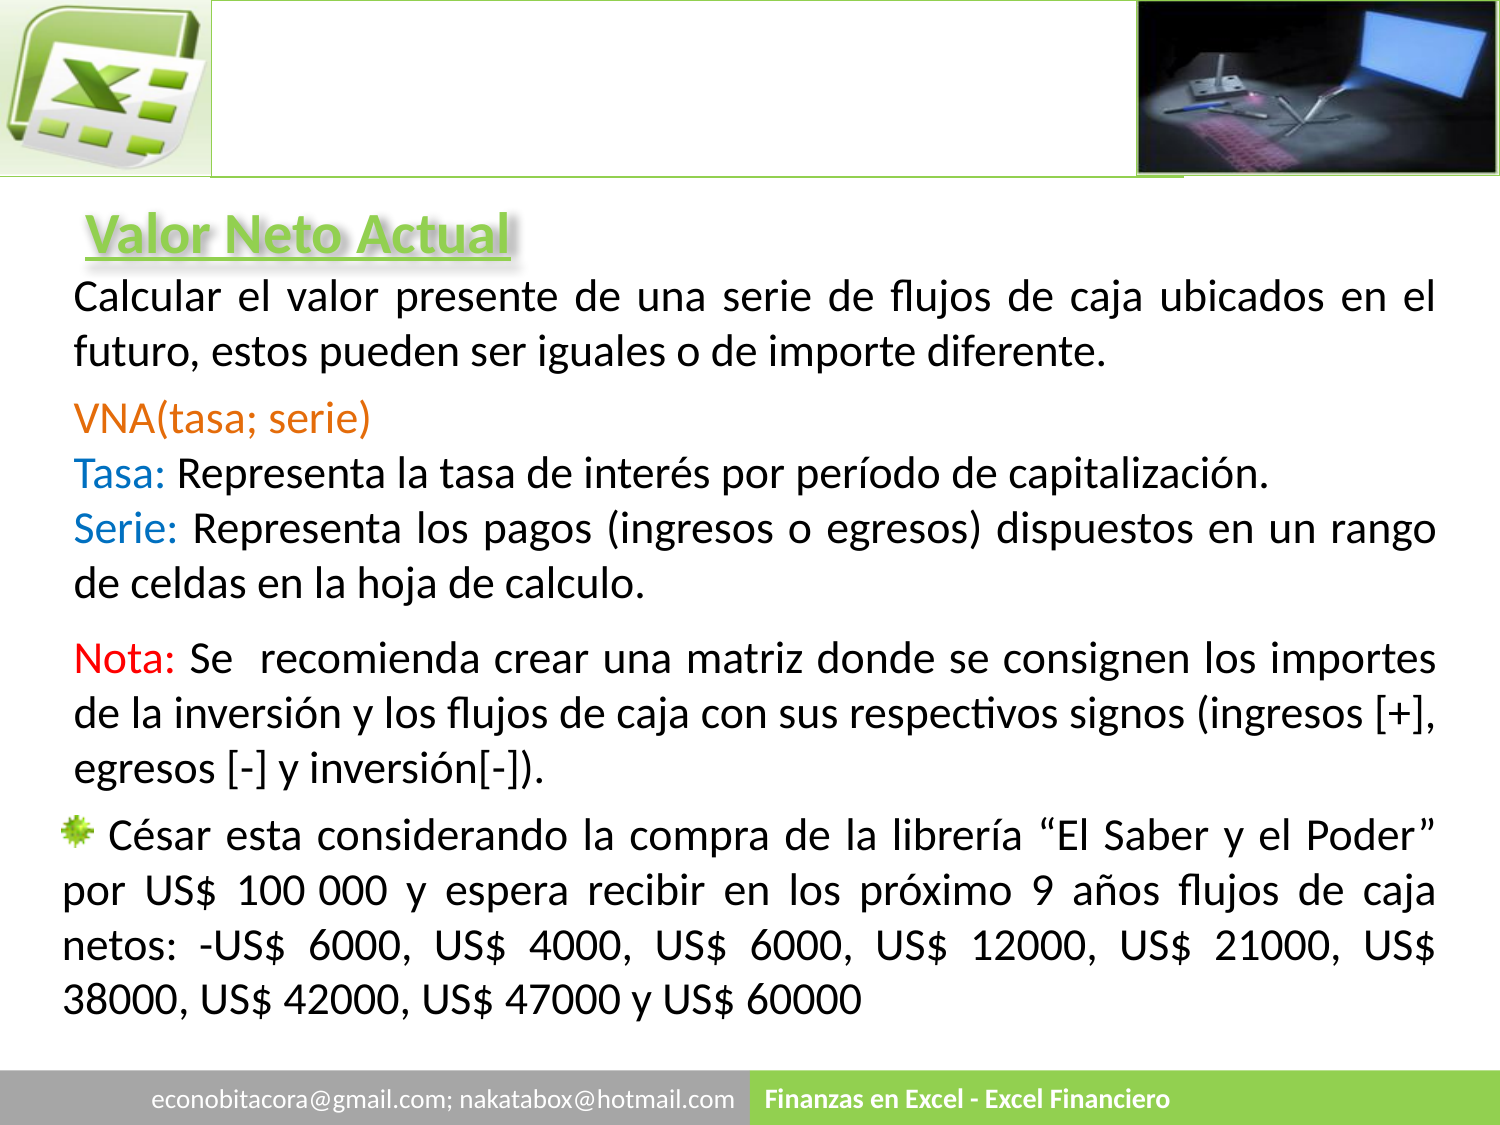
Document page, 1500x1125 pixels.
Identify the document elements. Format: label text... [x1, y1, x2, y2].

picture [1136, 0, 1500, 177]
text_box Finanzas en Excel - Excel Financiero [749, 1070, 1500, 1125]
picture [61, 815, 94, 848]
text_box econobitacora@gmail.com; nakatabox@hotmail.com [0, 1070, 749, 1125]
text_box [212, 0, 1134, 178]
subtitle Valor Neto Actual [70, 187, 563, 257]
text_box César esta considerando la compra de la librería “El Saber y el Poder” por US$ 100 000 y espera recibir en los próximo 9 años flujos de caja netos: -US$ 6000, US$ 4000, US$ 6000, US$ 12000, US$ 21000, US$ 38000, US$ 42000, US$ 47000 y US$ 60000 [46, 796, 1454, 1055]
picture [0, 0, 212, 177]
text_box Calcular el valor presente de una serie de flujos de caja ubicados en el futuro, estos pueden ser iguales o de importe diferente. VNA(tasa; serie) Tasa: Representa la tasa de interés por período de capitalización. Serie: Representa los pagos (ingresos o egresos) dispuestos en un rango de celdas en la hoja de calculo. Nota: Se recomienda crear una matriz donde se consignen los importes de la inversión y los flujos de caja con sus respectivos signos (ingresos [+], egresos [-] y inversión[-]). [58, 257, 1453, 786]
